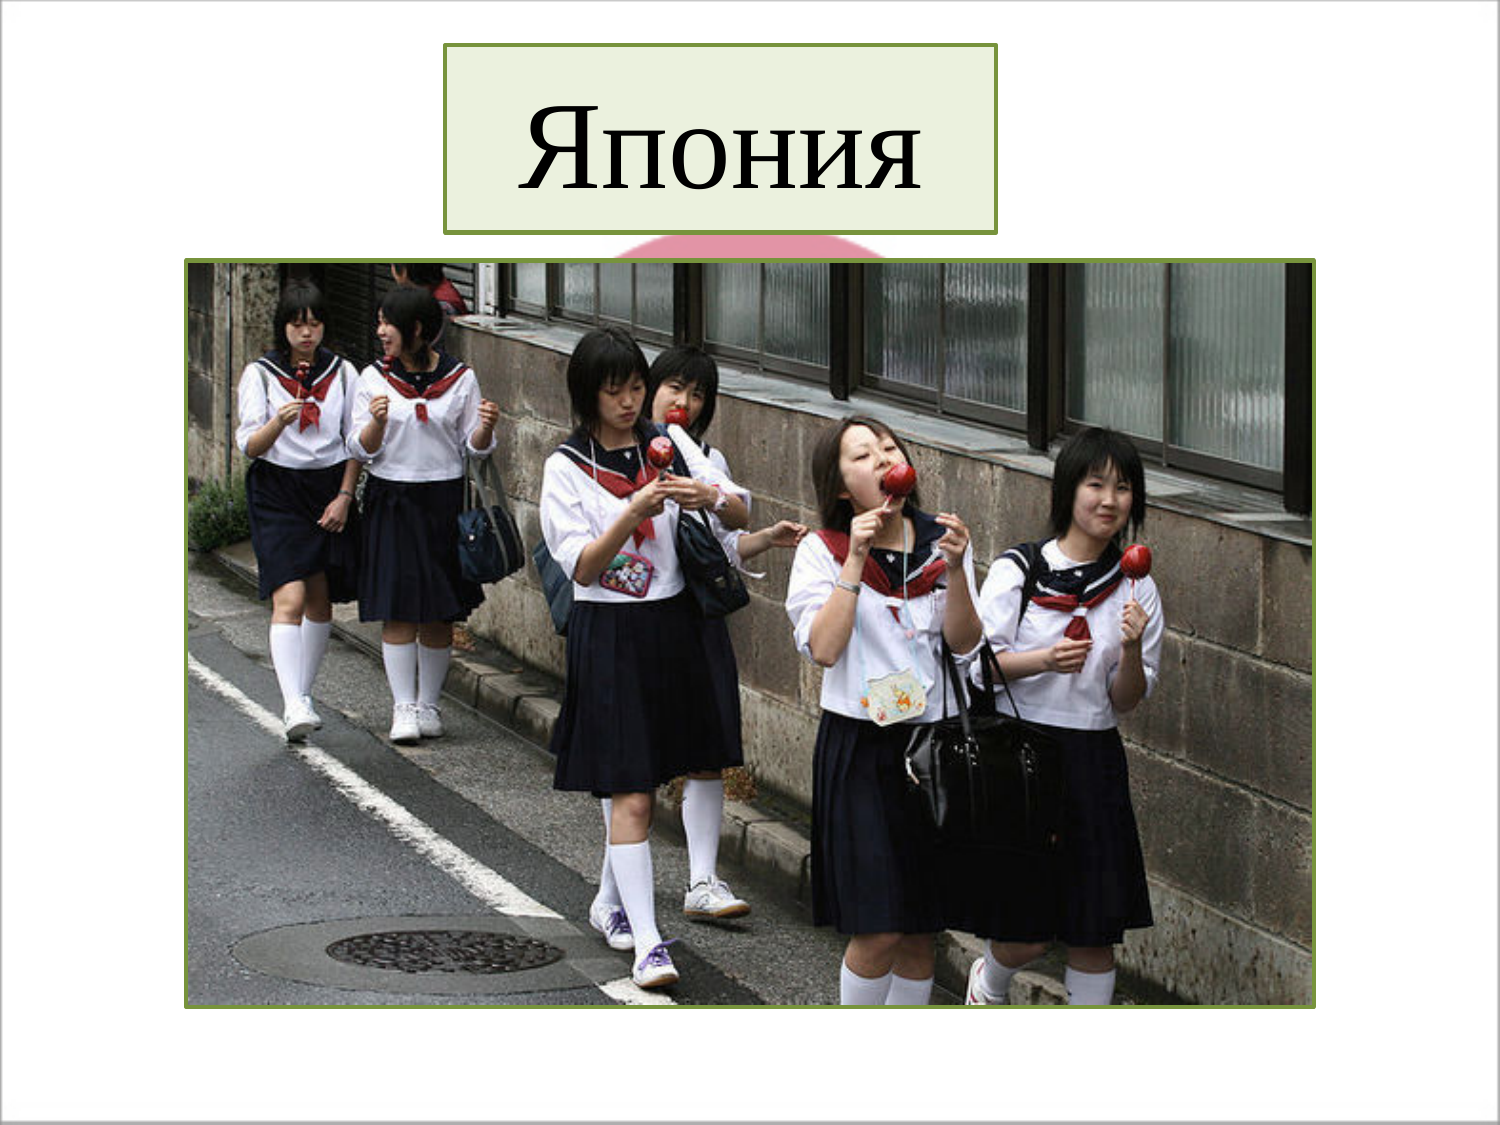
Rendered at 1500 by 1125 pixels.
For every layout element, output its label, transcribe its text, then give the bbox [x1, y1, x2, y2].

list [188, 262, 1312, 1006]
title Япония [445, 45, 997, 233]
